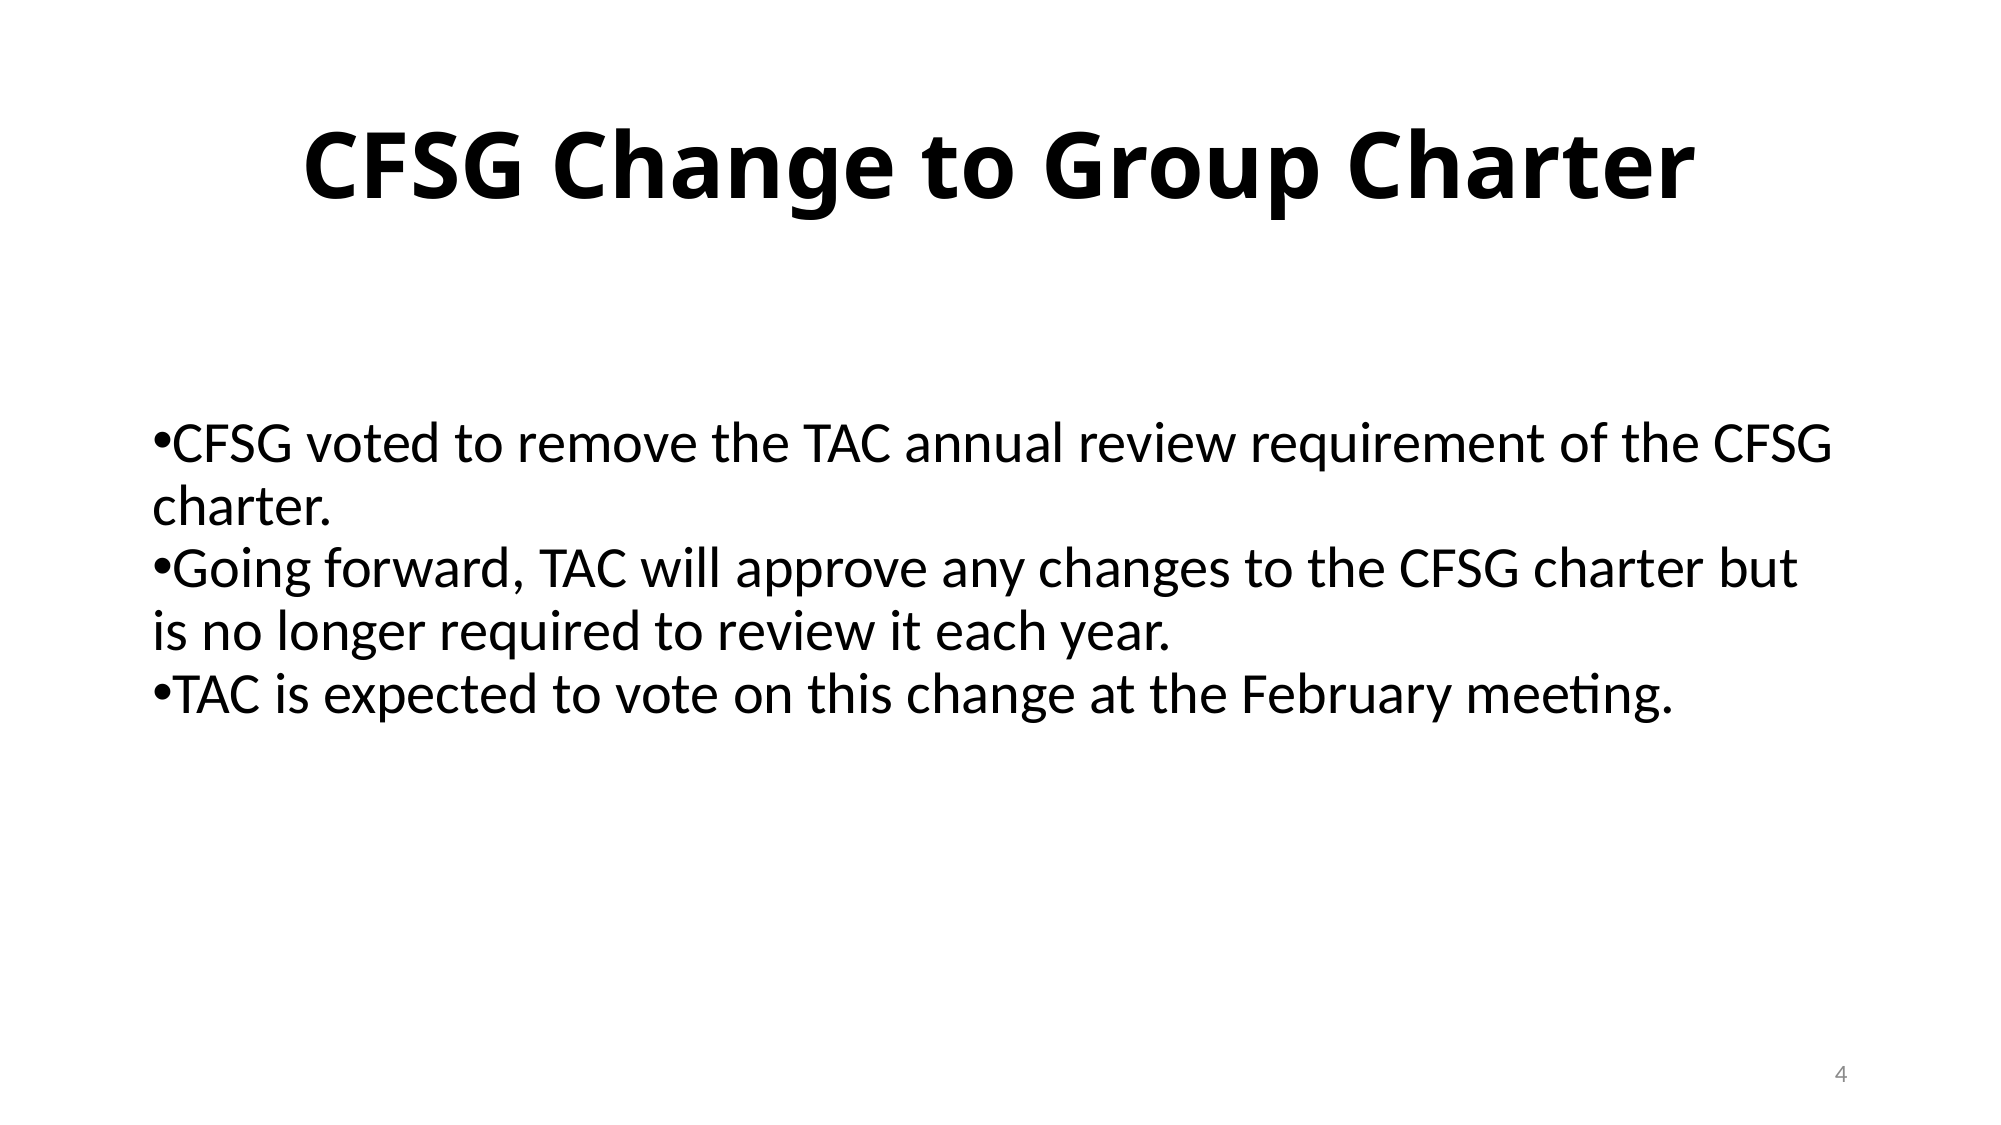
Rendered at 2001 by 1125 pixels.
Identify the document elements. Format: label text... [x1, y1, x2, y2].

list CFSG voted to remove the TAC annual review requirement of the CFSG charter. Going forward, TAC will approve any changes to the CFSG charter but is no longer required to review it each year. TAC is expected to vote on this change at the February meeting. [137, 404, 1863, 803]
slide_number 4 [1412, 1042, 1863, 1103]
title CFSG Change to Group Charter [137, 59, 1863, 278]
